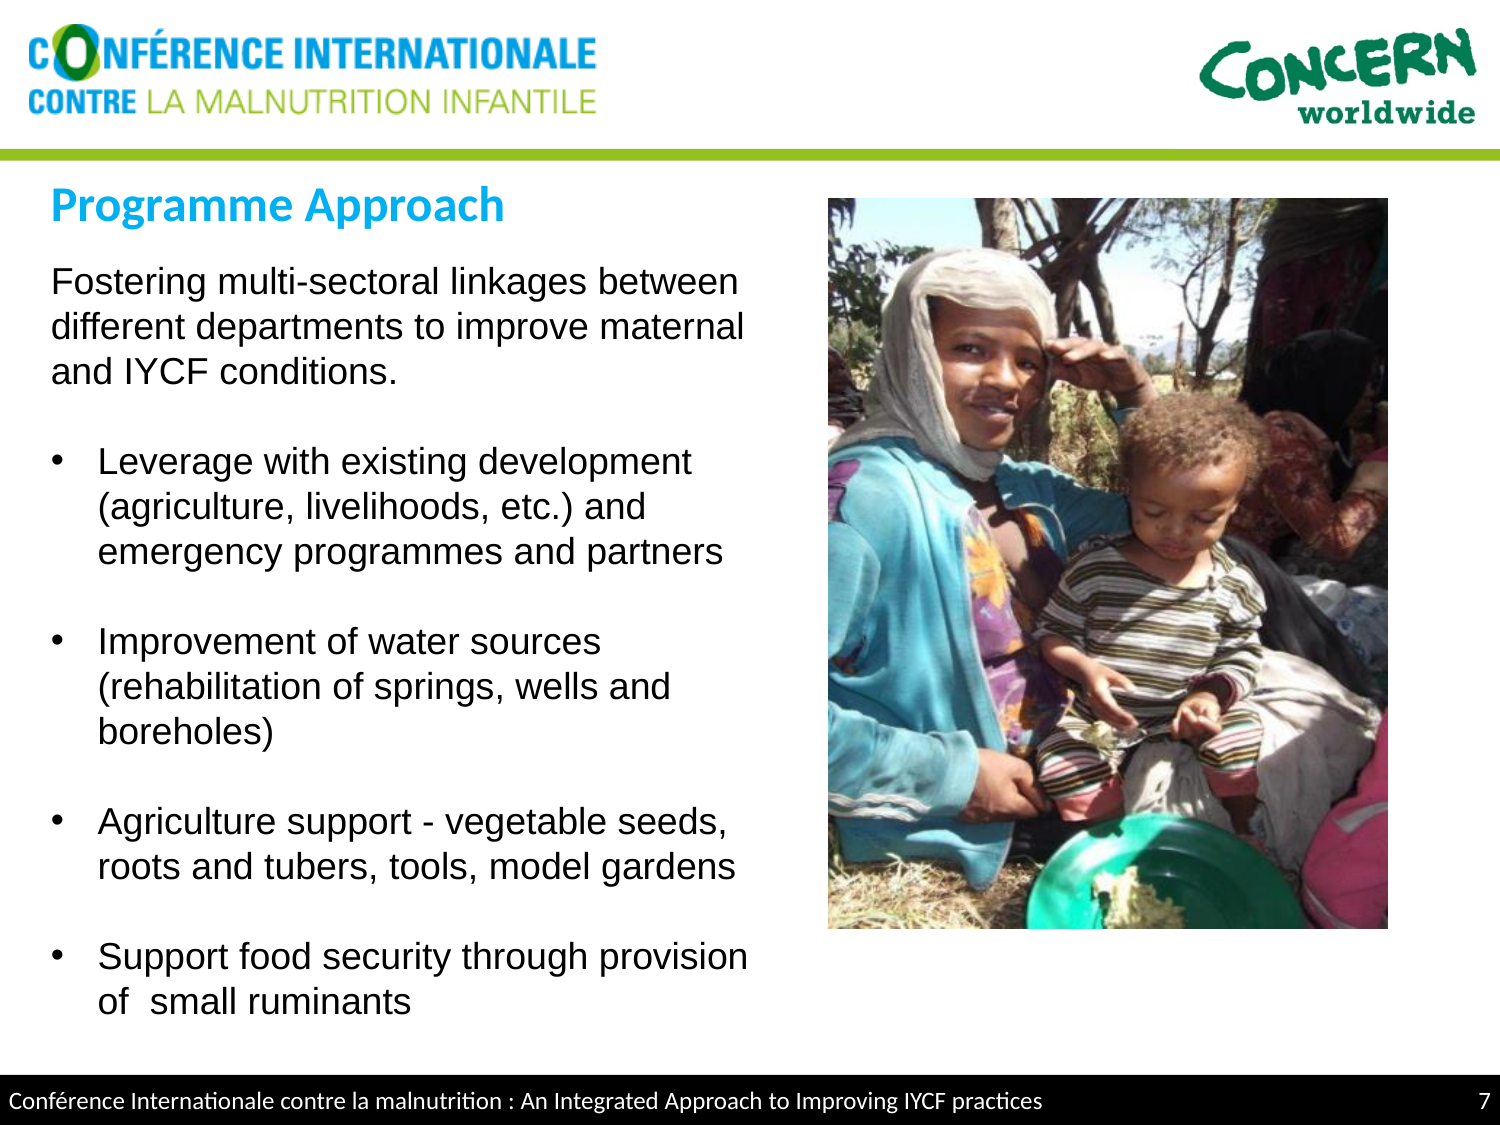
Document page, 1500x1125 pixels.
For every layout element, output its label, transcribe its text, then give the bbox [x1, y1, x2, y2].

footer Conférence Internationale contre la malnutrition : An Integrated Approach to Improving IYCF practices [0, 1069, 1471, 1125]
picture [827, 198, 1389, 929]
picture [29, 24, 597, 115]
picture [1174, 1, 1500, 149]
slide_number 7 [1471, 1069, 1500, 1125]
text_box [0, 147, 1500, 163]
text_box Programme Approach Fostering multi-sectoral linkages between different departments to improve maternal and IYCF conditions. Leverage with existing development (agriculture, livelihoods, etc.) and emergency programmes and partners Improvement of water sources (rehabilitation of springs, wells and boreholes) Agriculture support - vegetable seeds, roots and tubers, tools, model gardens Support food security through provision of small ruminants [36, 163, 804, 1120]
